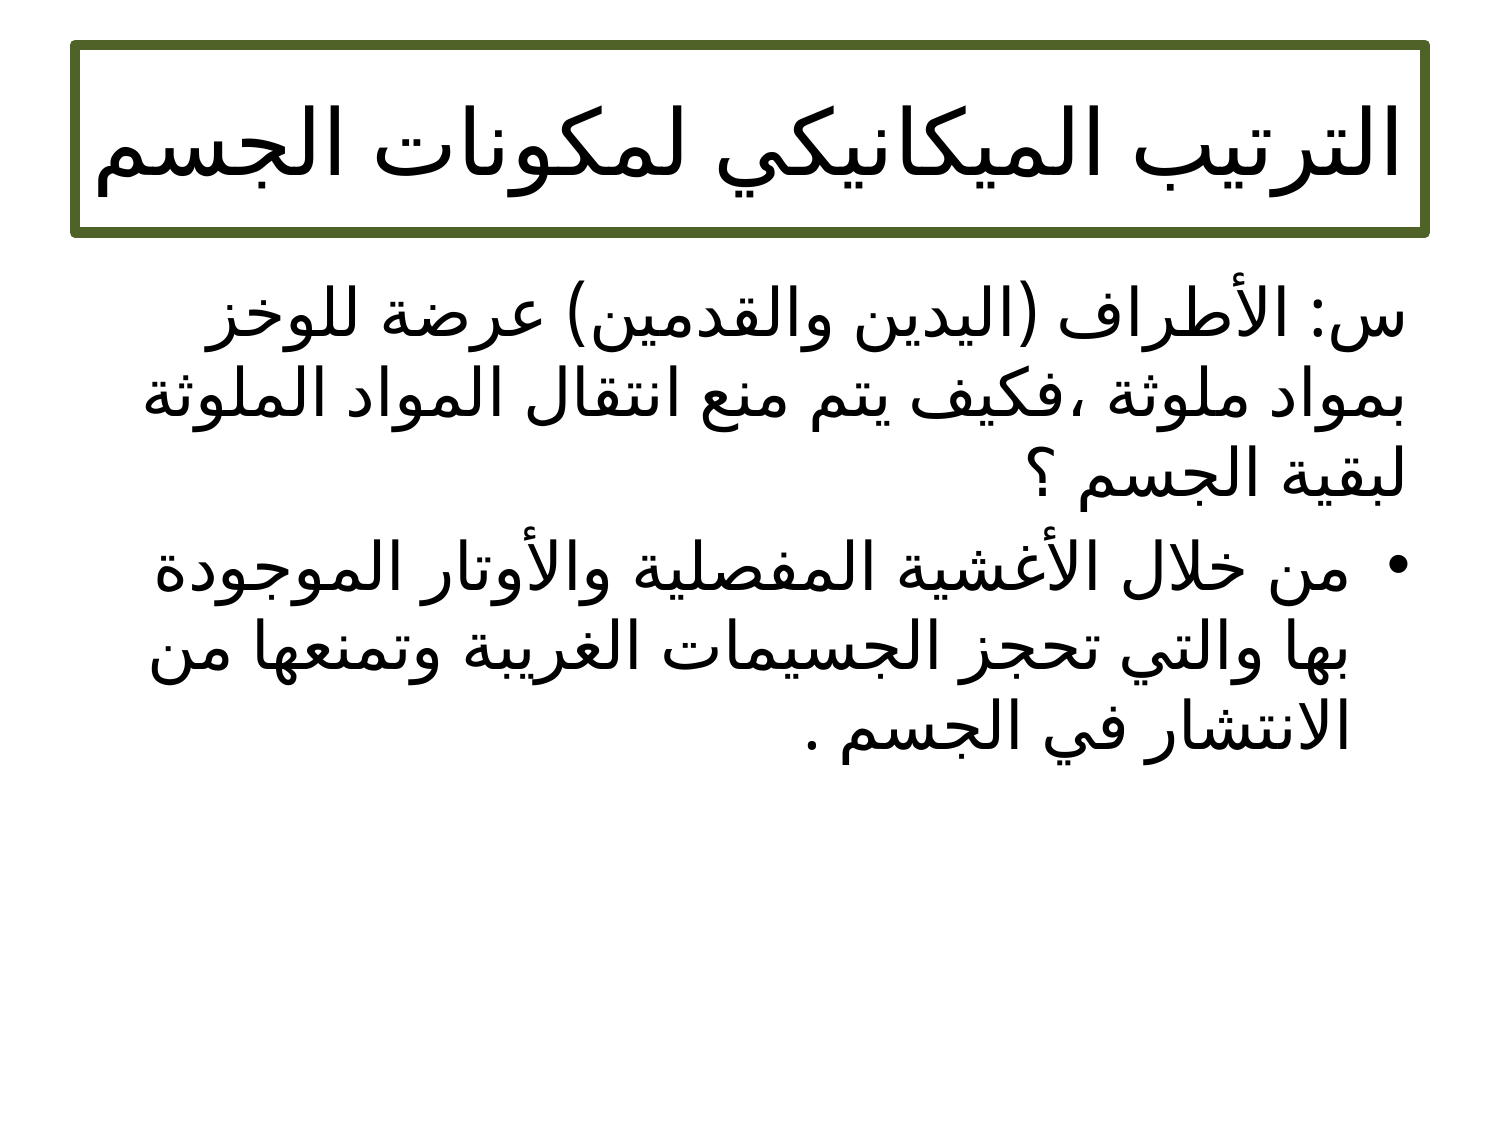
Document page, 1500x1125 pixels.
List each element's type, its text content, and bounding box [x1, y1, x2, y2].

list س: الأطراف (اليدين والقدمين) عرضة للوخز بمواد ملوثة ،فكيف يتم منع انتقال المواد الملوثة لبقية الجسم ؟ من خلال الأغشية المفصلية والأوتار الموجودة بها والتي تحجز الجسيمات الغريبة وتمنعها من الانتشار في الجسم . [75, 262, 1425, 1005]
title الترتيب الميكانيكي لمكونات الجسم [75, 45, 1425, 233]
